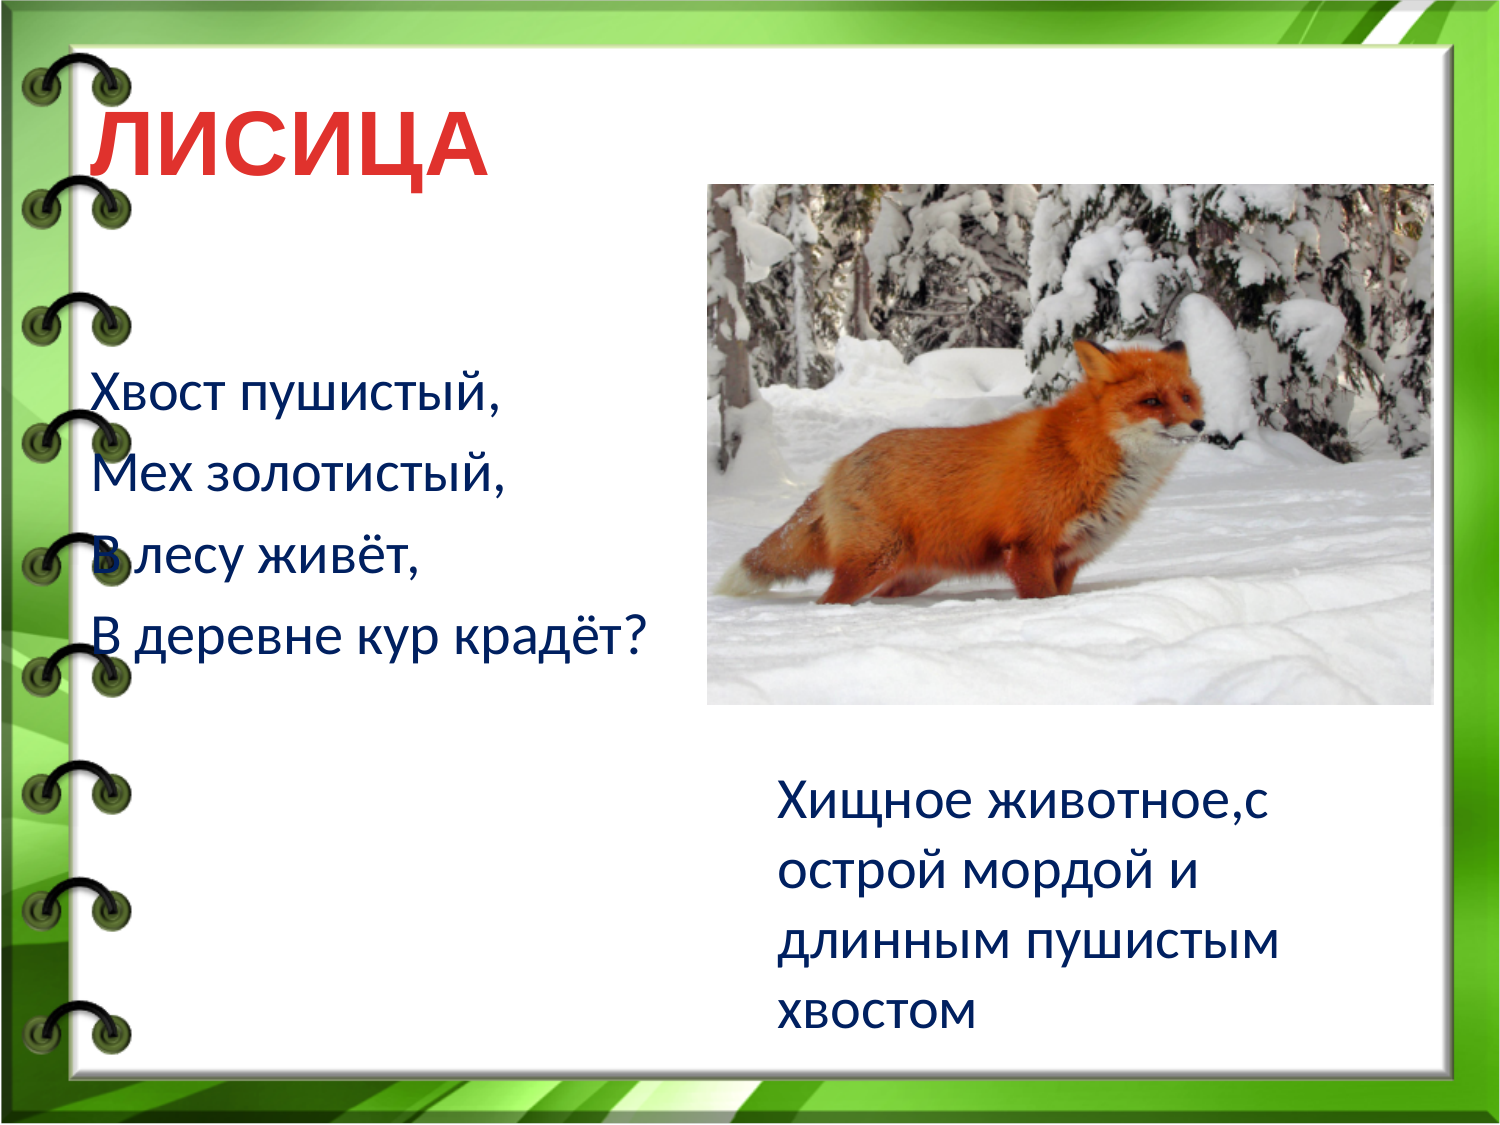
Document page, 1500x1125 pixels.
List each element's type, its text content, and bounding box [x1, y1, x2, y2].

picture [0, 0, 1500, 1125]
list Хищное животное,с острой мордой и длинным пушистым хвостом [762, 713, 1426, 1006]
list Хвост пушистый, Мех золотистый, В лесу живёт, В деревне кур крадёт? [74, 262, 738, 1006]
title ЛИСИЦА [74, 44, 1426, 233]
